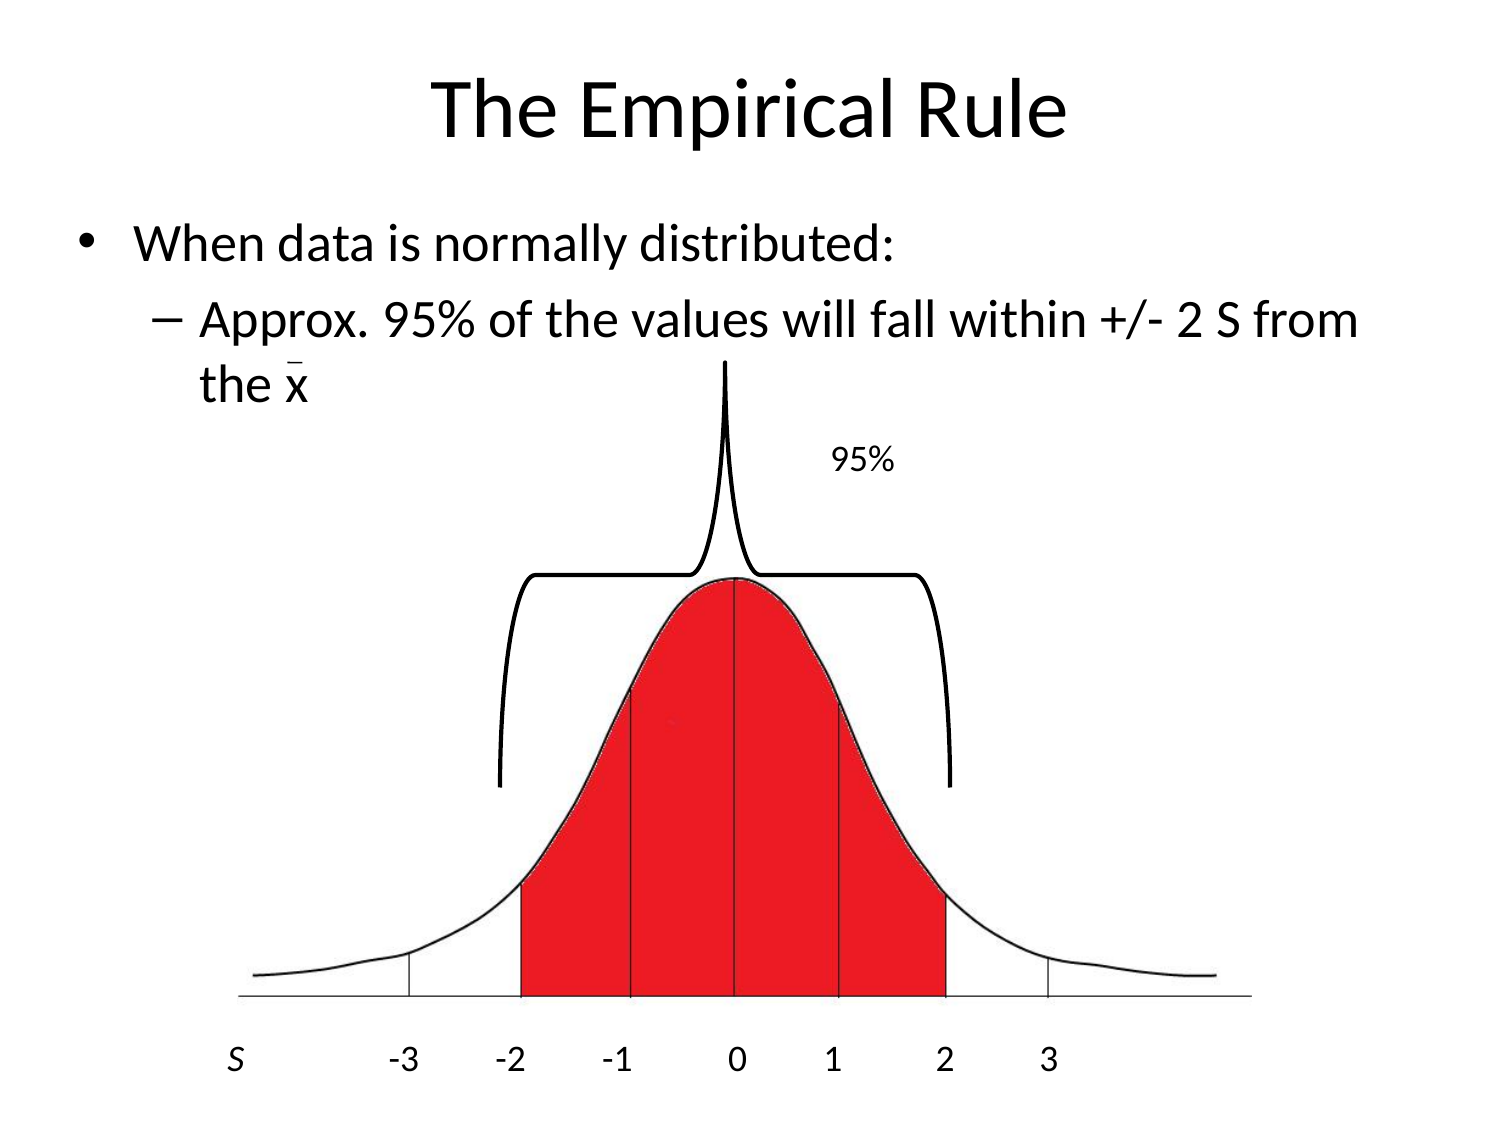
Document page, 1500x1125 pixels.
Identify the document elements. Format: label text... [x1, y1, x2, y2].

text_box [532, 361, 918, 575]
list When data is normally distributed: Approx. 95% of the values will fall within +/- 2 S from the x [62, 200, 1413, 450]
title The Empirical Rule [75, 45, 1425, 163]
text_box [212, 576, 1388, 1088]
text_box 95% [762, 426, 963, 487]
